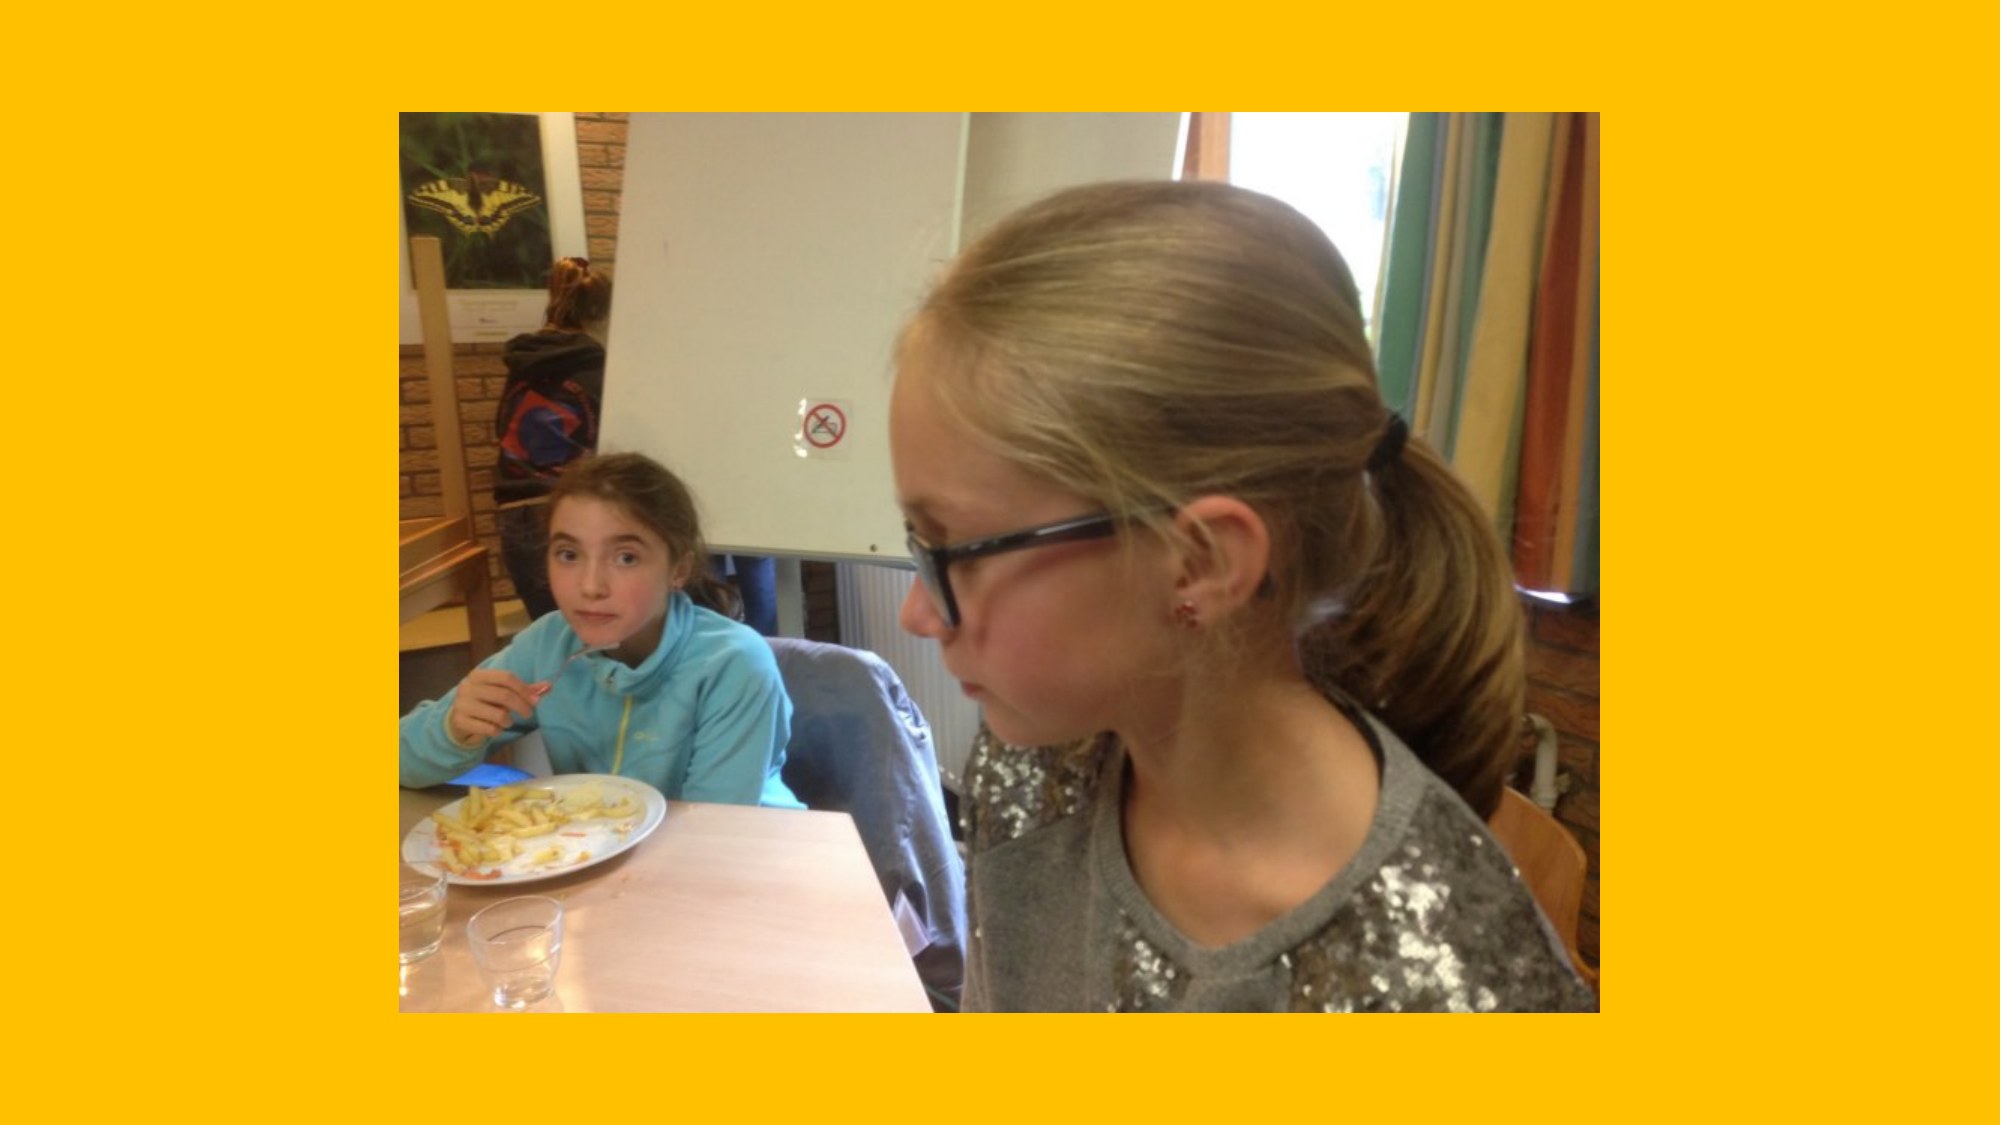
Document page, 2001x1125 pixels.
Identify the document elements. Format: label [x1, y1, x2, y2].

picture [399, 112, 1600, 1013]
